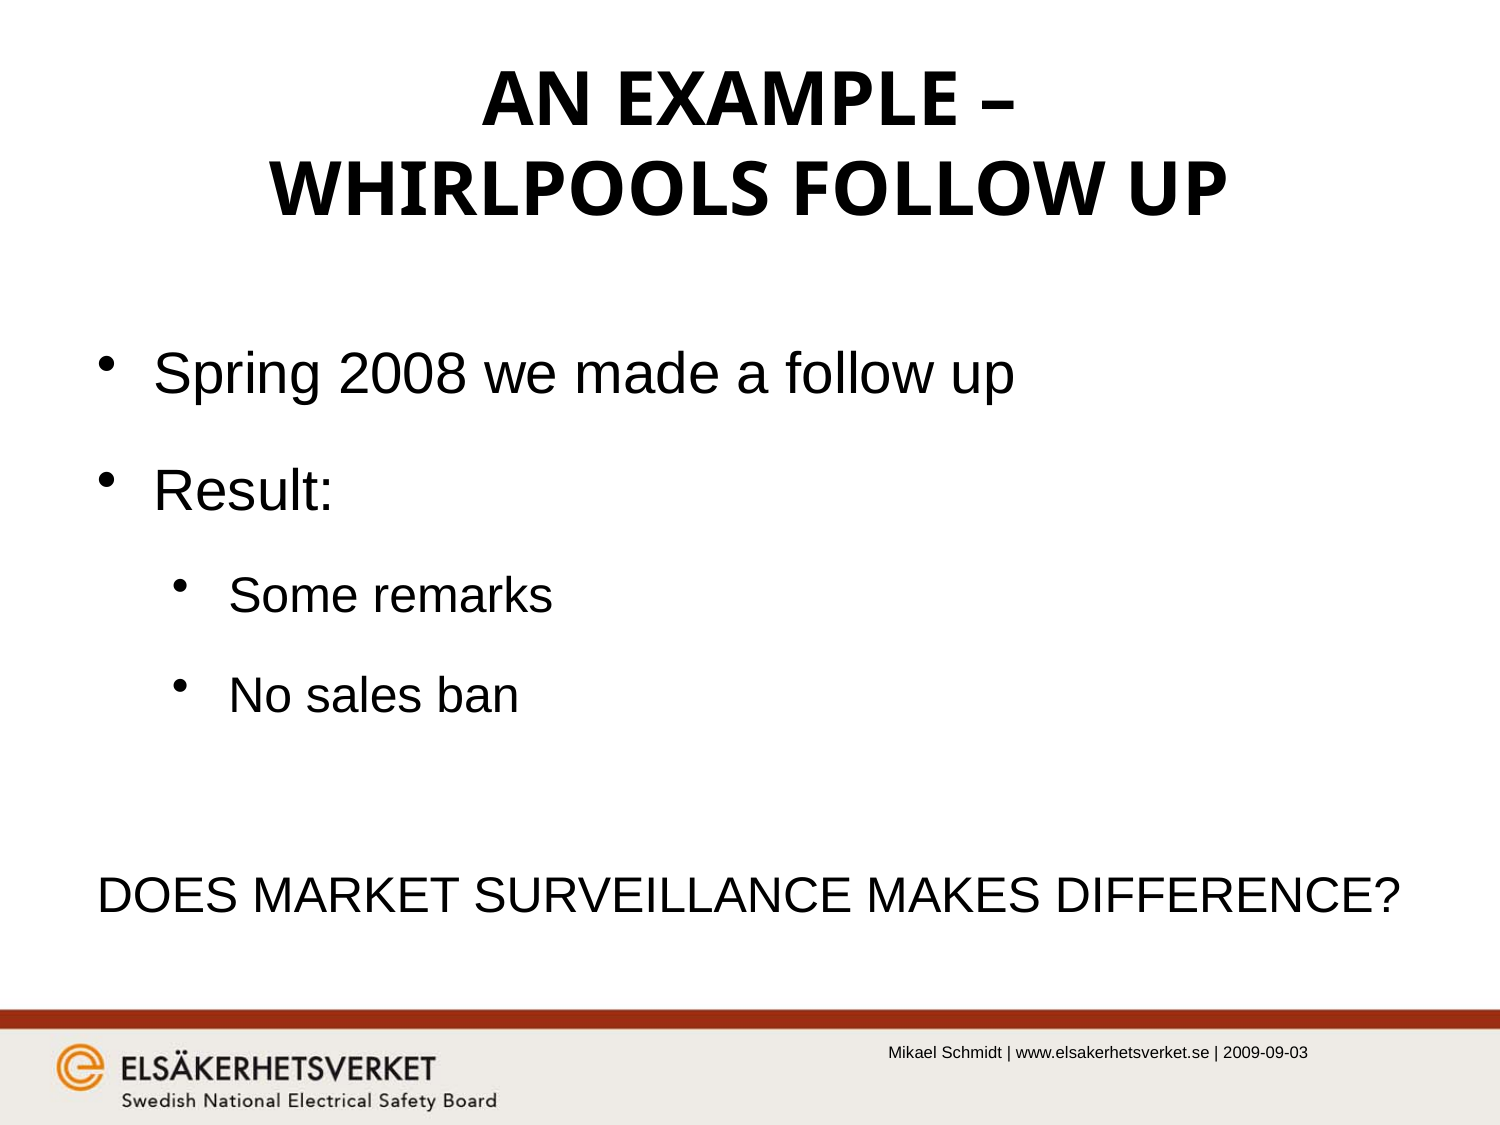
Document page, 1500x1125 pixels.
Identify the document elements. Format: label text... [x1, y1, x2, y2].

picture [0, 0, 1500, 1125]
title AN EXAMPLE – WHIRLPOOLS FOLLOW UP [74, 46, 1426, 235]
footer Mikael Schmidt | www.elsakerhetsverket.se | 2009-09-03 [738, 1055, 1460, 1103]
text_box Spring 2008 we made a follow up Result: Some remarks No sales ban DOES MARKET SURVEILLANCE MAKES DIFFERENCE? [81, 292, 1465, 1055]
